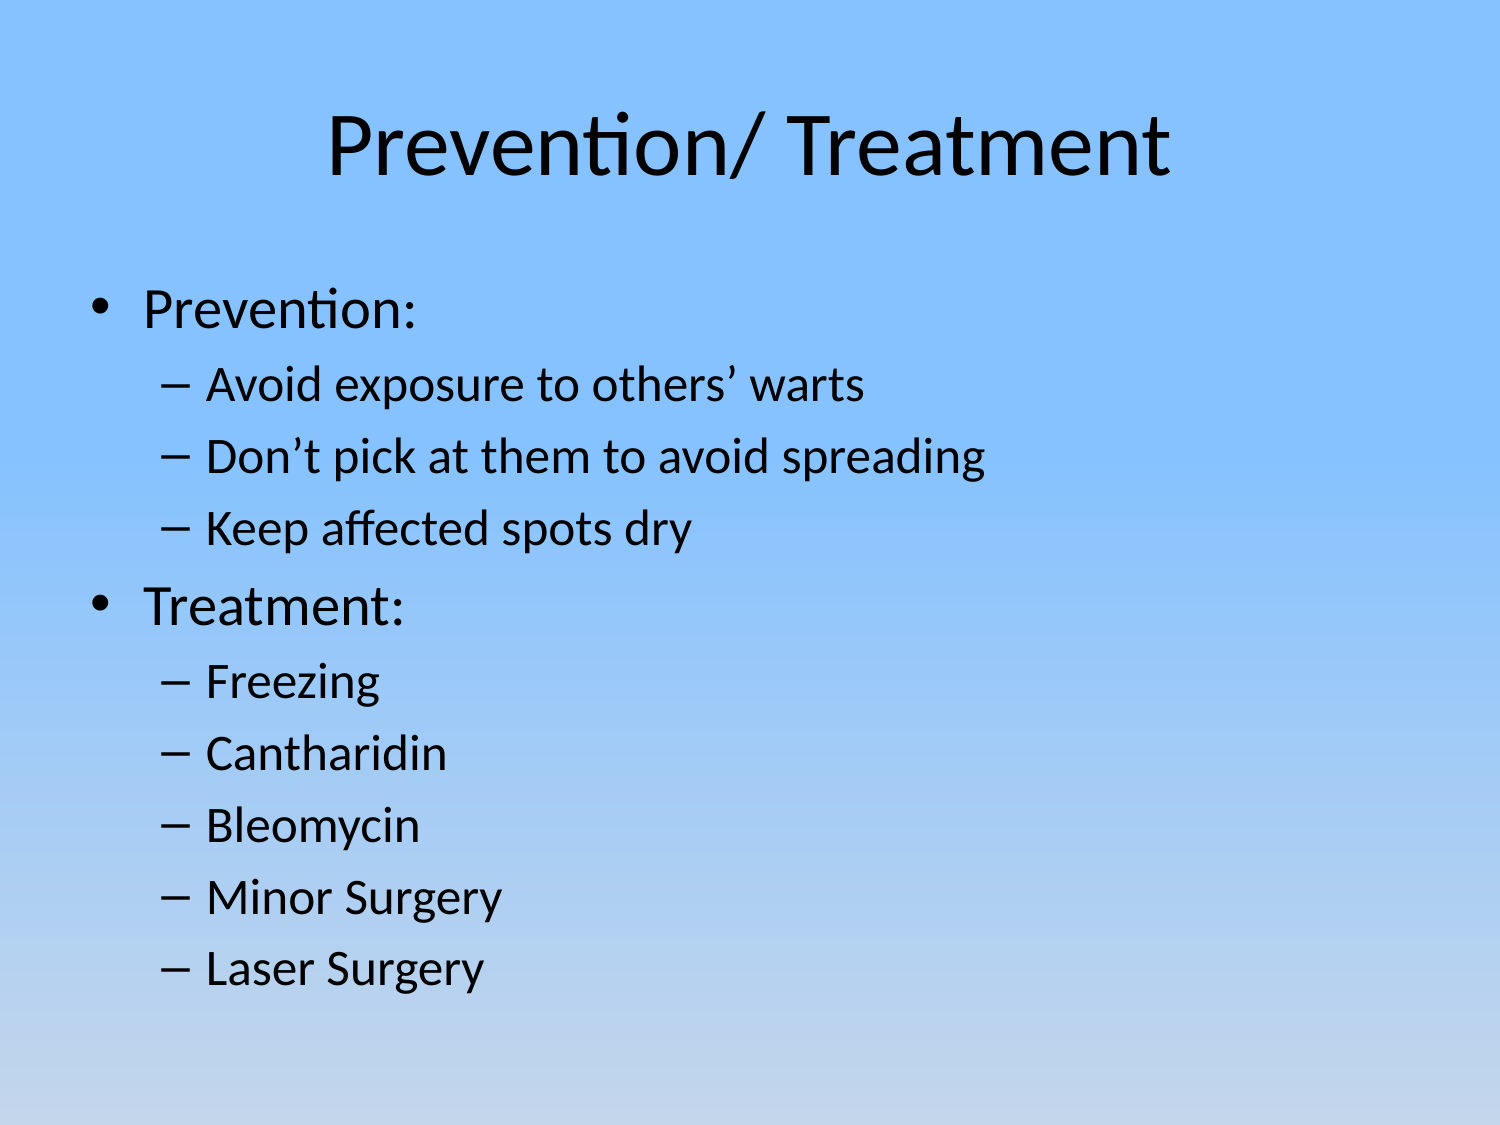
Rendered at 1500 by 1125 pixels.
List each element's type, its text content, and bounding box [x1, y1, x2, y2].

list Prevention: Avoid exposure to others’ warts Don’t pick at them to avoid spreading Keep affected spots dry Treatment: Freezing Cantharidin Bleomycin Minor Surgery Laser Surgery [74, 262, 1426, 1006]
title Prevention/ Treatment [74, 44, 1426, 233]
